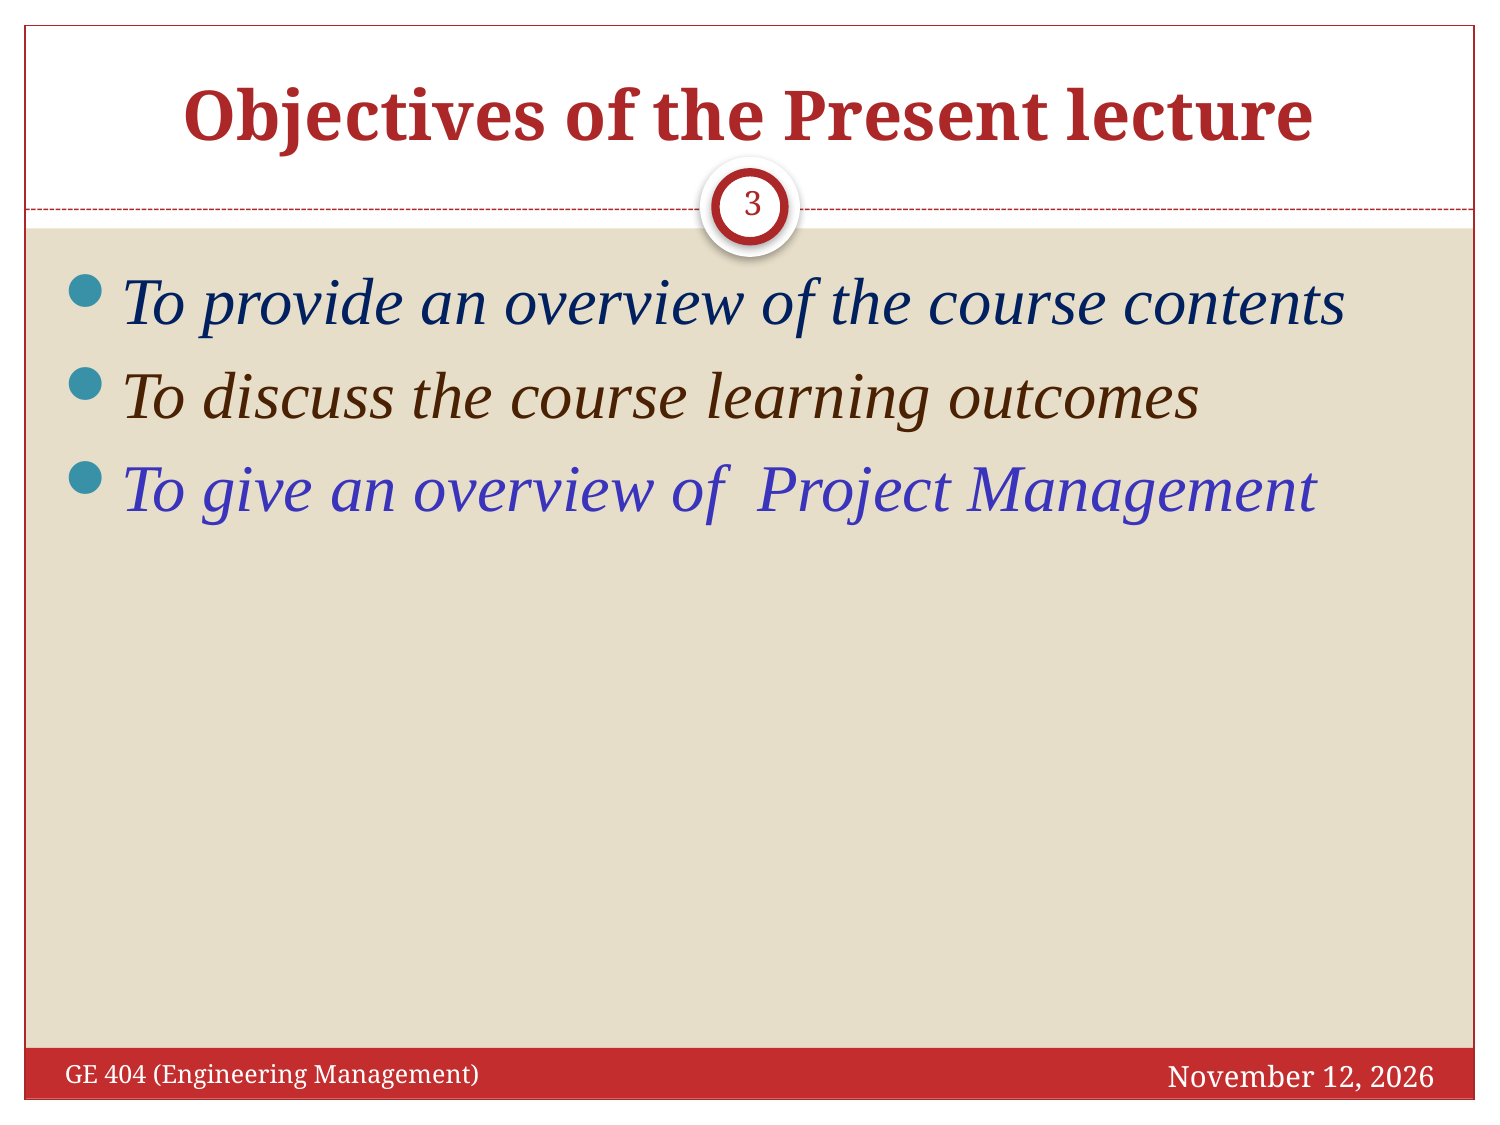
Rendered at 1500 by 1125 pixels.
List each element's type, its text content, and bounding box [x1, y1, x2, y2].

title Objectives of the Present lecture [49, 37, 1450, 162]
list To provide an overview of the course contents To discuss the course learning outcomes To give an overview of Project Management [49, 250, 1445, 1001]
slide_number 3 [715, 168, 791, 241]
footer GE 404 (Engineering Management) [50, 1051, 638, 1112]
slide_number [950, 1050, 1450, 1111]
